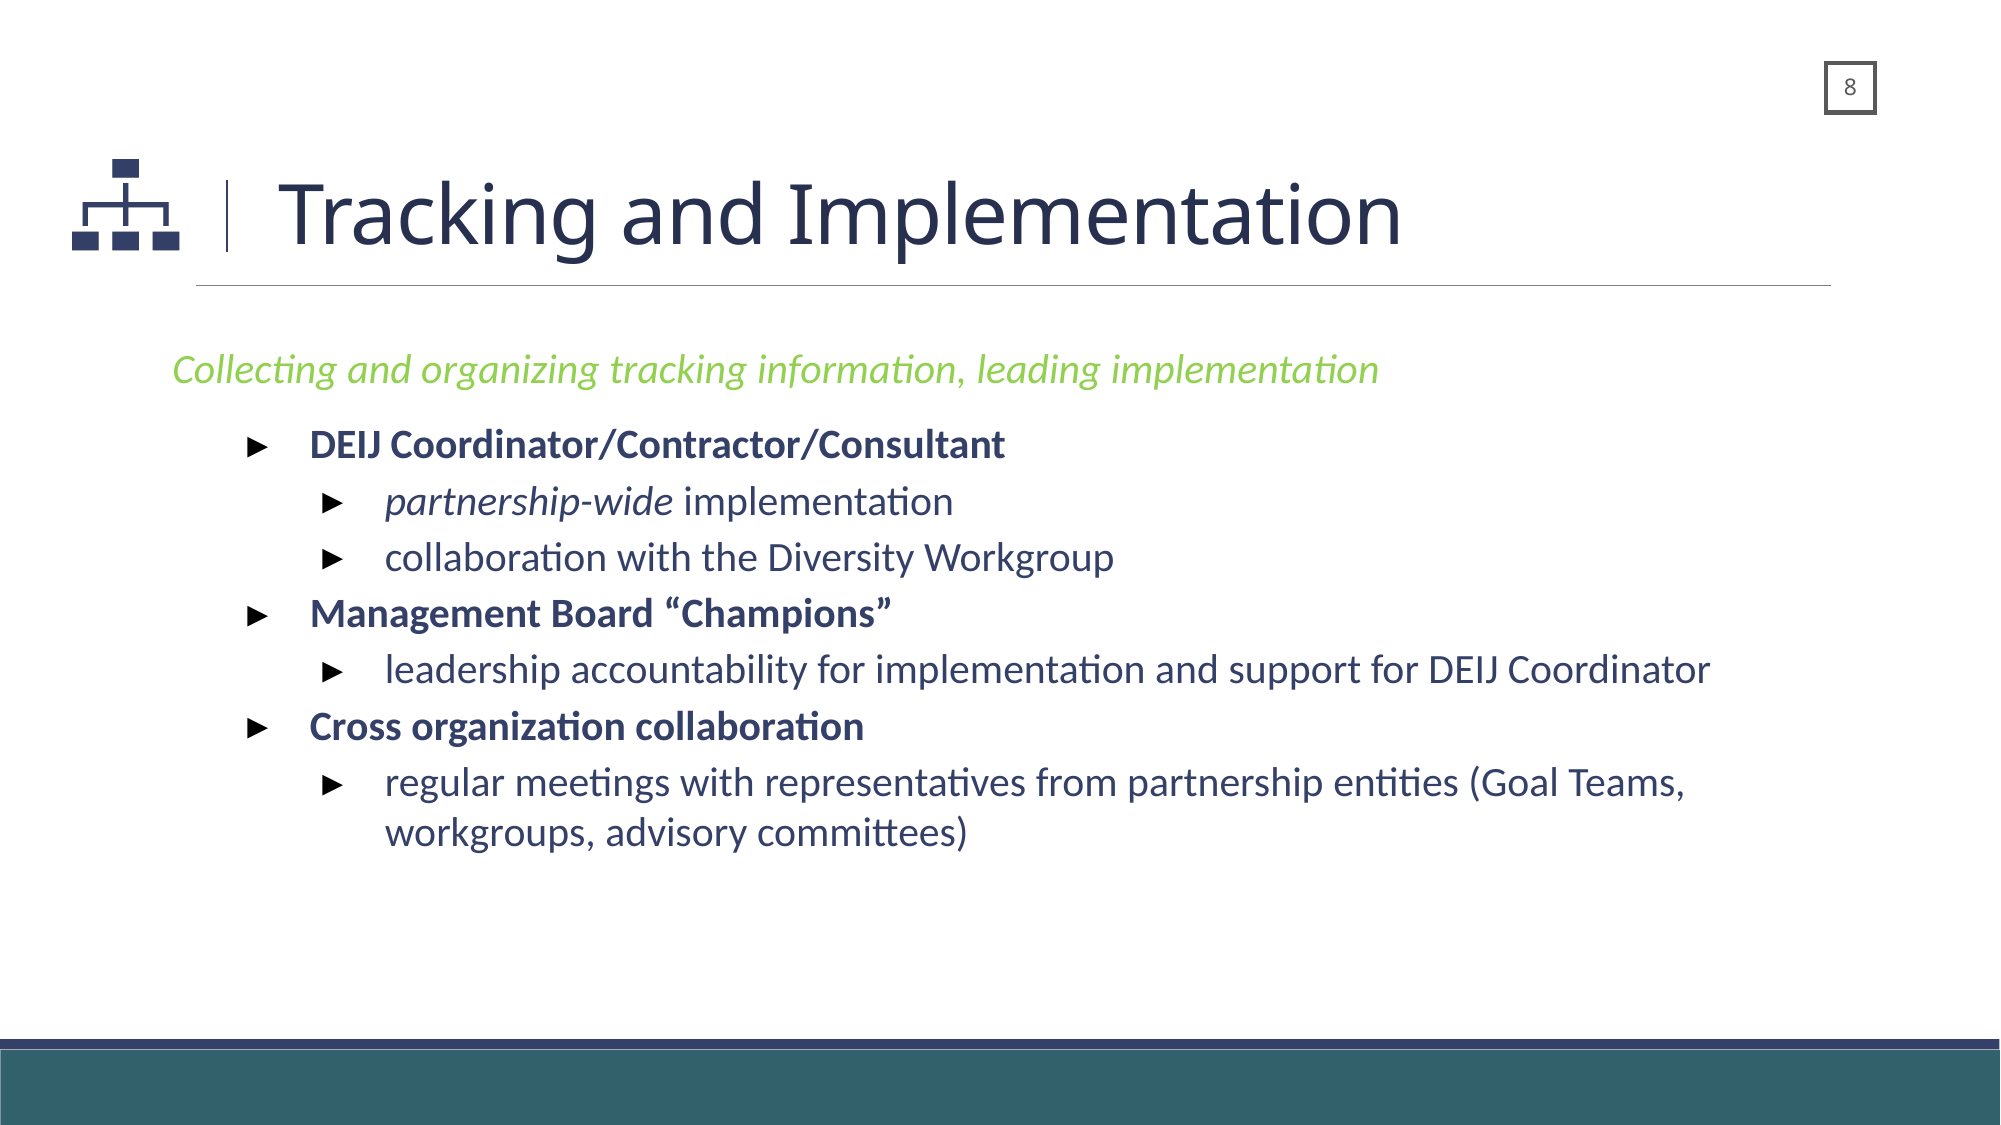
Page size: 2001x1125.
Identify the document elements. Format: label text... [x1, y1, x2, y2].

text_box Tracking and Implementation [263, 162, 1683, 269]
text_box Collecting and organizing tracking information, leading implementation DEIJ Coordinator/Contractor/Consultant partnership-wide implementation collaboration with the Diversity Workgroup Management Board “Champions” leadership accountability for implementation and support for DEIJ Coordinator Cross organization collaboration regular meetings with representatives from partnership entities (Goal Teams, workgroups, advisory committees) [152, 322, 1893, 963]
picture [61, 140, 191, 270]
